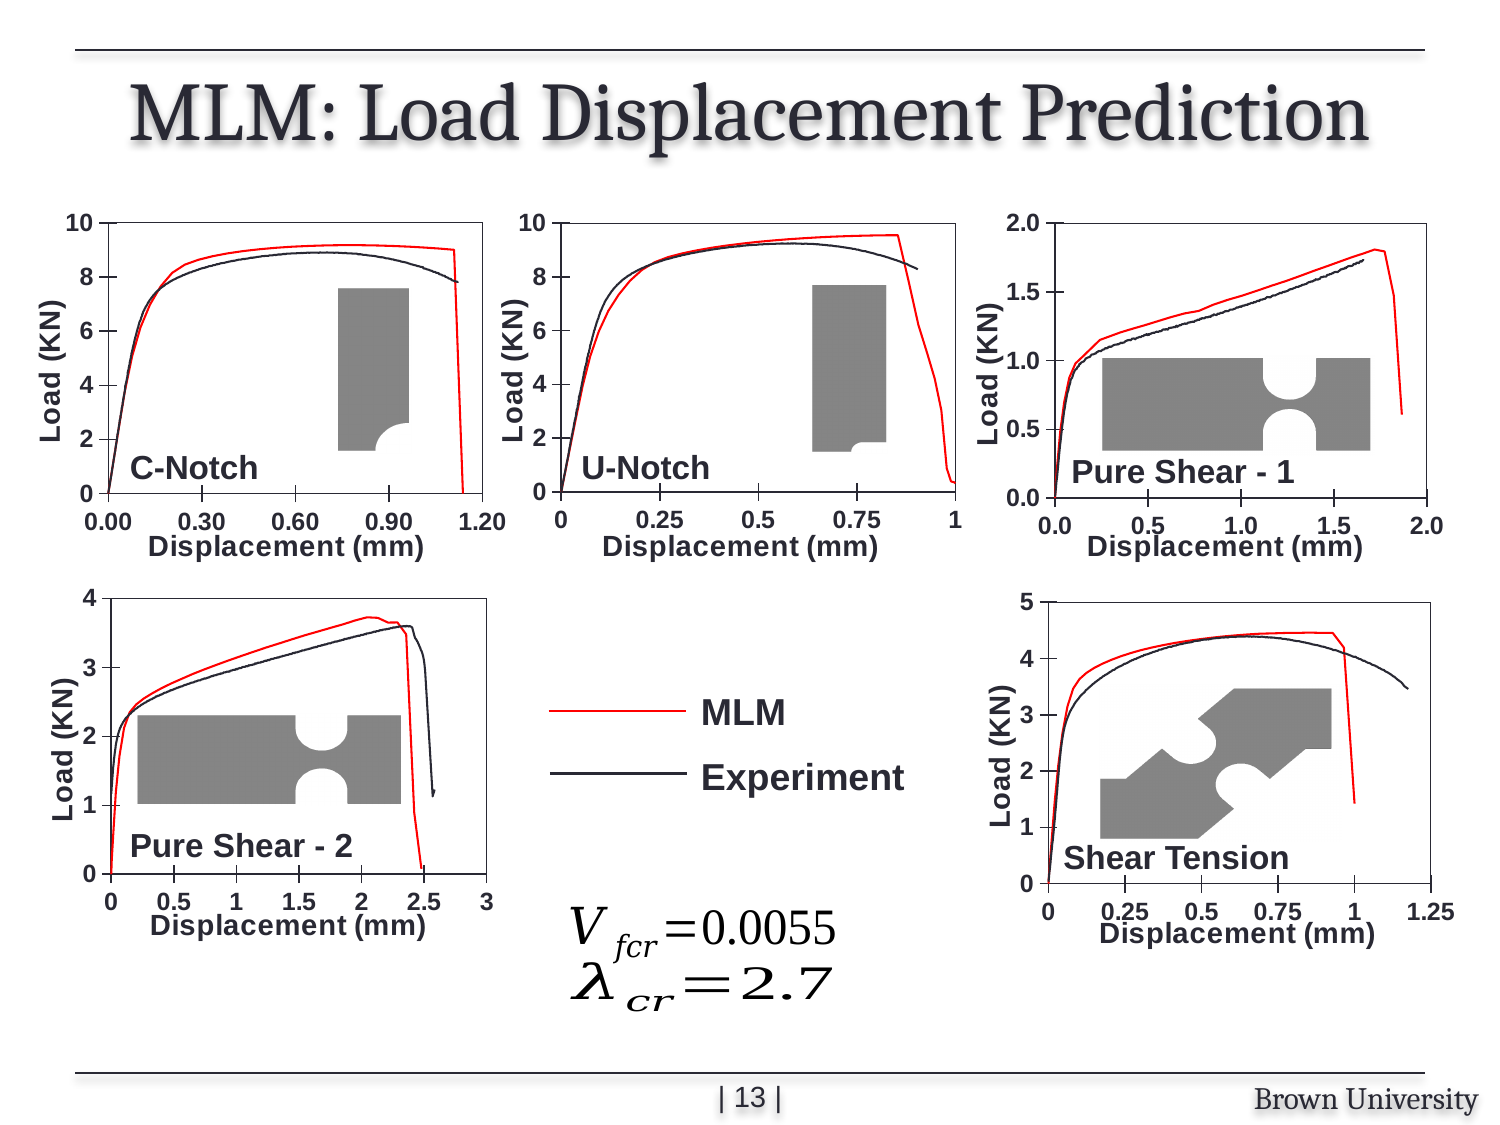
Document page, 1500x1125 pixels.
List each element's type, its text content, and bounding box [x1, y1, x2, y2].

chart [36, 574, 533, 951]
picture [1099, 355, 1376, 456]
picture [136, 713, 403, 806]
chart [24, 199, 1458, 572]
picture [1099, 683, 1342, 842]
picture [811, 283, 888, 454]
list MLM: Load Displacement Prediction [0, 50, 1500, 125]
chart [974, 587, 1469, 959]
picture [336, 287, 413, 454]
text_box MLM [686, 680, 937, 741]
slide_number | 12 | [662, 1071, 838, 1125]
text_box Experiment [686, 745, 937, 806]
